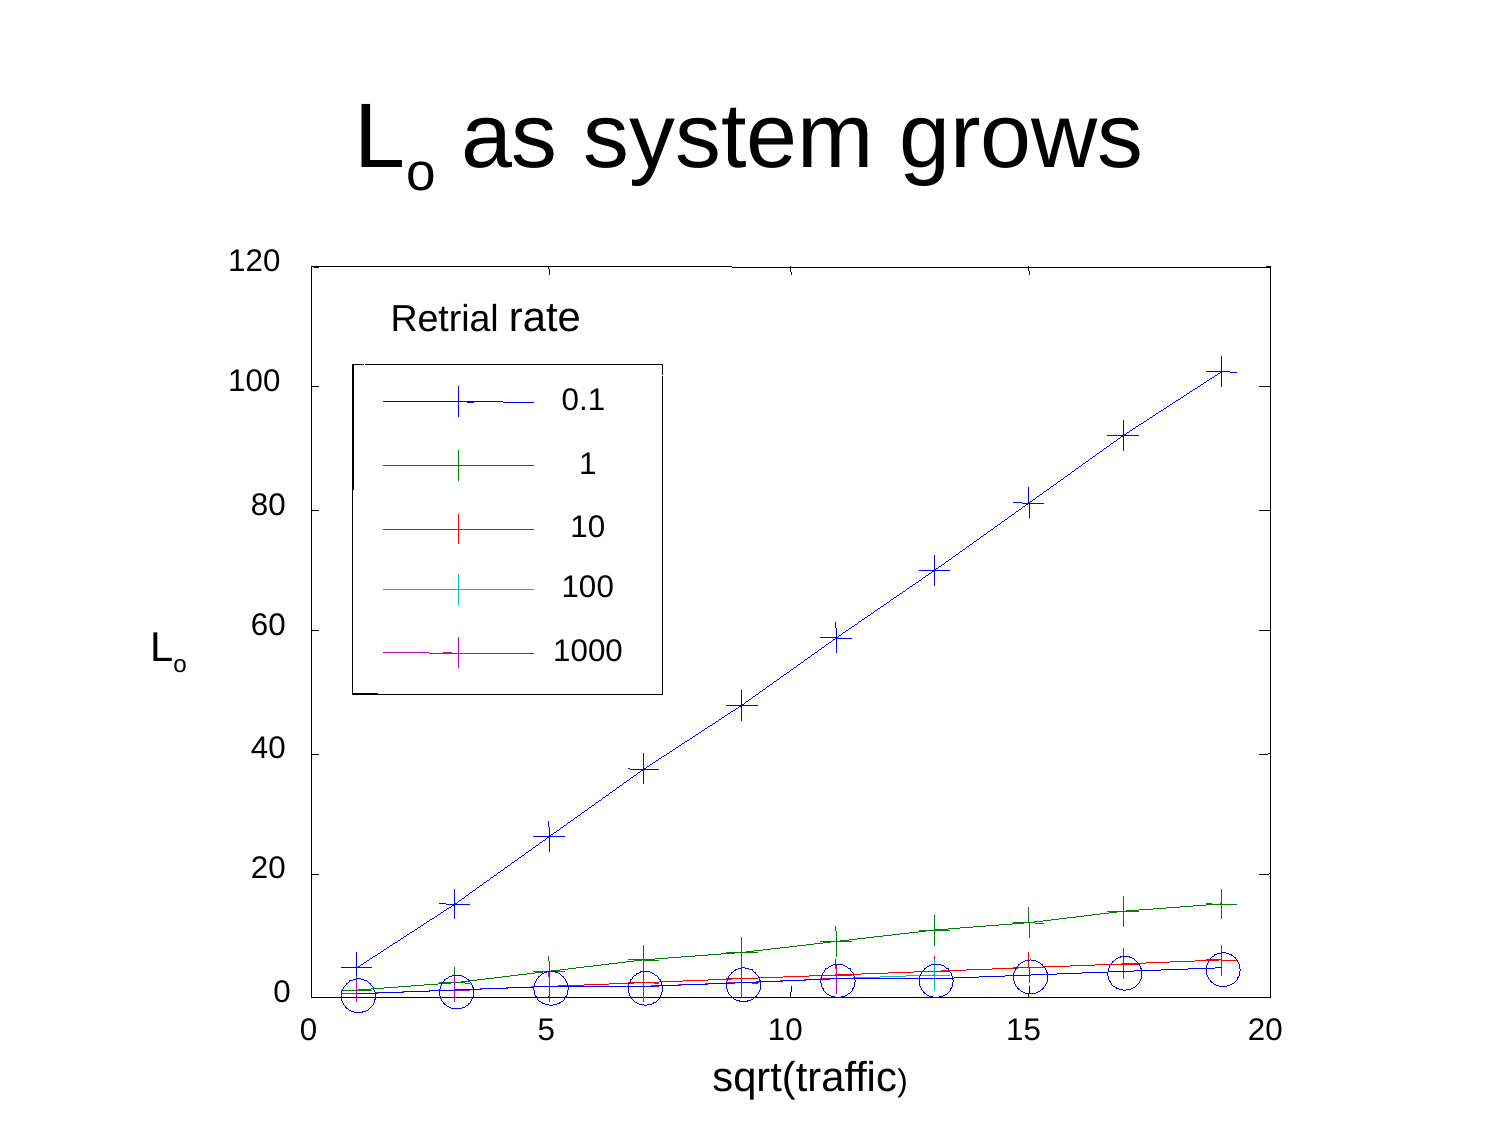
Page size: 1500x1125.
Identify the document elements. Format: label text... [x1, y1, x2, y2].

text_box [1013, 959, 1048, 994]
text_box [1107, 956, 1142, 991]
text_box [374, 981, 442, 989]
text_box 0 [273, 971, 291, 1009]
text_box 20 [250, 847, 286, 886]
text_box [468, 972, 543, 981]
text_box 15 [1005, 1008, 1041, 1047]
text_box [455, 837, 549, 904]
text_box 10 [552, 506, 606, 544]
text_box [935, 923, 1029, 931]
text_box [919, 964, 954, 998]
text_box [303, 975, 313, 1013]
text_box 0 [299, 1008, 318, 1047]
text_box 80 [250, 484, 286, 522]
text_box 40 [250, 727, 286, 766]
text_box [137, 195, 1388, 1125]
text_box [365, 364, 661, 375]
text_box [1029, 436, 1123, 503]
text_box [1266, 240, 1276, 278]
text_box [726, 967, 761, 1002]
text_box [474, 987, 533, 991]
text_box 20 [1247, 1008, 1283, 1047]
text_box [628, 971, 663, 1006]
text_box 0.1 [552, 379, 606, 417]
text_box [313, 968, 356, 998]
text_box 1 [552, 442, 597, 481]
text_box [341, 978, 376, 1013]
text_box [550, 960, 643, 971]
text_box [1048, 971, 1107, 975]
text_box [644, 706, 741, 769]
text_box [1206, 952, 1241, 987]
text_box [742, 637, 836, 705]
text_box [1124, 904, 1212, 914]
text_box [652, 364, 663, 375]
text_box [357, 905, 454, 967]
text_box Lo [150, 620, 188, 677]
text_box [953, 974, 1013, 979]
text_box [352, 364, 650, 692]
text_box 60 [250, 604, 286, 642]
text_box [839, 931, 934, 941]
text_box 10 [767, 1008, 803, 1047]
text_box [1033, 912, 1123, 923]
text_box 120 [228, 240, 281, 278]
text_box sqrt(traffic) [712, 1050, 908, 1100]
text_box [533, 971, 569, 1006]
text_box 100 [552, 566, 615, 605]
text_box [1124, 372, 1221, 435]
text_box [352, 376, 663, 695]
title Lo as system grows [74, 44, 1426, 233]
text_box [312, 266, 1266, 995]
text_box 5 [537, 1008, 556, 1047]
text_box 1000 [553, 630, 623, 668]
text_box Retrial rate [390, 289, 581, 340]
text_box [820, 964, 856, 998]
text_box 100 [228, 360, 281, 399]
text_box [357, 270, 1271, 998]
text_box [439, 975, 474, 1009]
